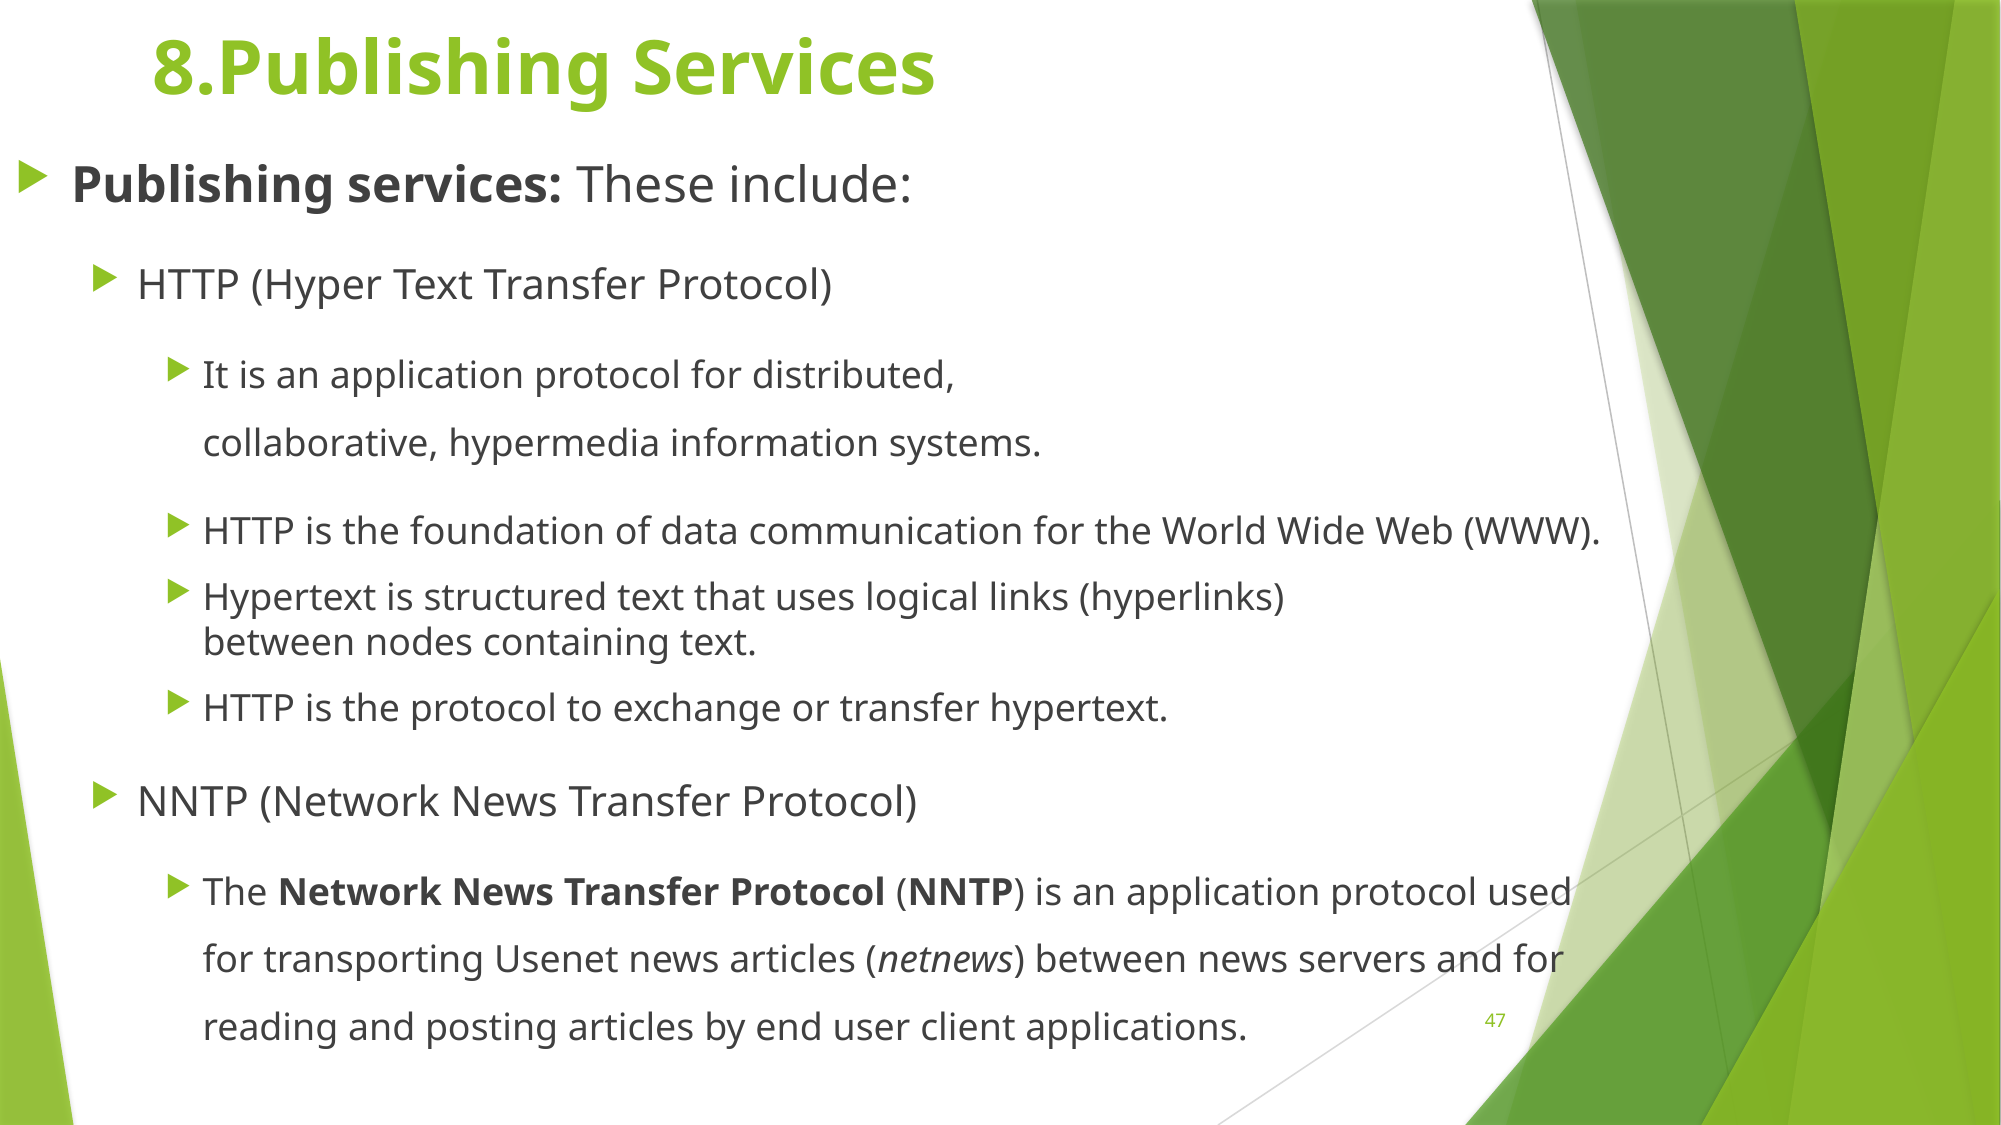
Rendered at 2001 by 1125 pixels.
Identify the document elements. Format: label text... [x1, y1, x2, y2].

list Publishing services: These include: HTTP (Hyper Text Transfer Protocol) It is an application protocol for distributed, collaborative, hypermedia information systems. HTTP is the foundation of data communication for the World Wide Web (WWW). Hypertext is structured text that uses logical links (hyperlinks) between nodes containing text. HTTP is the protocol to exchange or transfer hypertext. NNTP (Network News Transfer Protocol) The Network News Transfer Protocol (NNTP) is an application protocol used for transporting Usenet news articles (netnews) between news servers and for reading and posting articles by end user client applications. [0, 114, 1628, 1098]
slide_number 47 [1409, 991, 1522, 1051]
title 8.Publishing Services [137, 11, 1863, 230]
